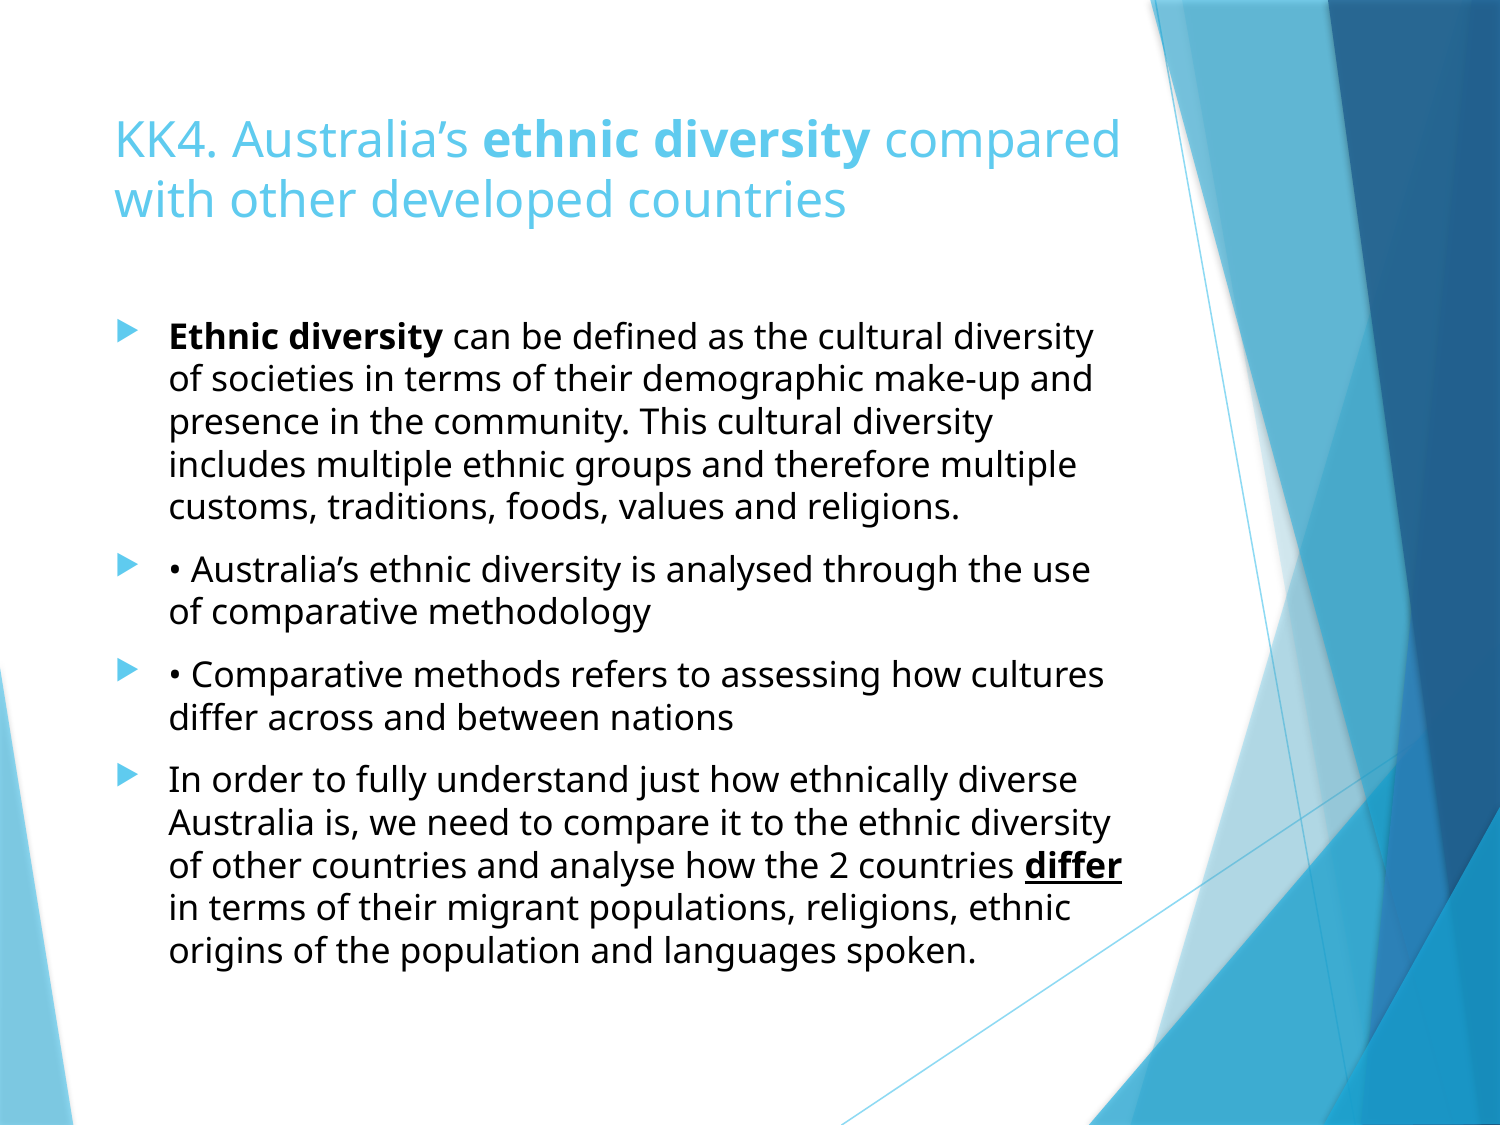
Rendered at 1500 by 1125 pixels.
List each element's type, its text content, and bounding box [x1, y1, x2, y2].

title KK4. Australia’s ethnic diversity compared with other developed countries [99, 99, 1142, 243]
list Ethnic diversity can be defined as the cultural diversity of societies in terms of their demographic make-up and presence in the community. This cultural diversity includes multiple ethnic groups and therefore multiple customs, traditions, foods, values and religions. • Australia’s ethnic diversity is analysed through the use of comparative methodology • Comparative methods refers to assessing how cultures differ across and between nations In order to fully understand just how ethnically diverse Australia is, we need to compare it to the ethnic diversity of other countries and analyse how the 2 countries differ in terms of their migrant populations, religions, ethnic origins of the population and languages spoken. [99, 243, 1142, 991]
